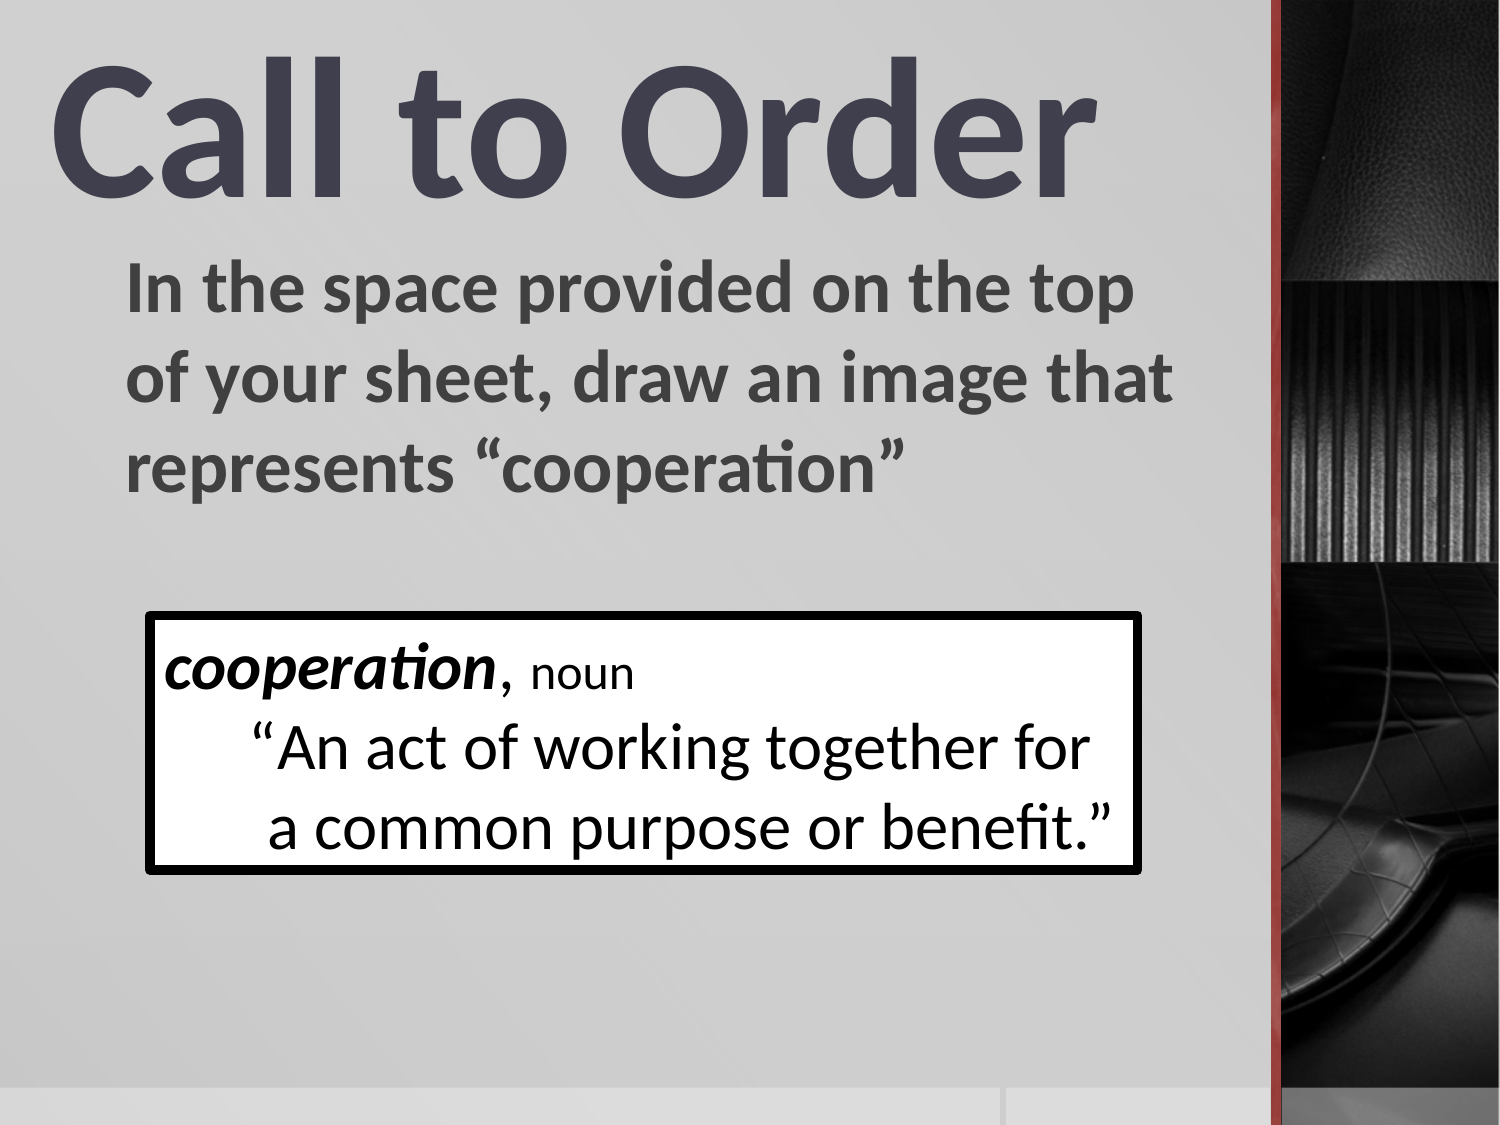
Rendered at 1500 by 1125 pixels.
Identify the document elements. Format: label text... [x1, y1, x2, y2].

text_box cooperation, noun “An act of working together for a common purpose or benefit.” [149, 614, 1139, 871]
picture [1281, 0, 1500, 1087]
subtitle In the space provided on the top of your sheet, draw an image that represents “cooperation” [125, 237, 1213, 563]
title Call to Order [50, 50, 1188, 238]
